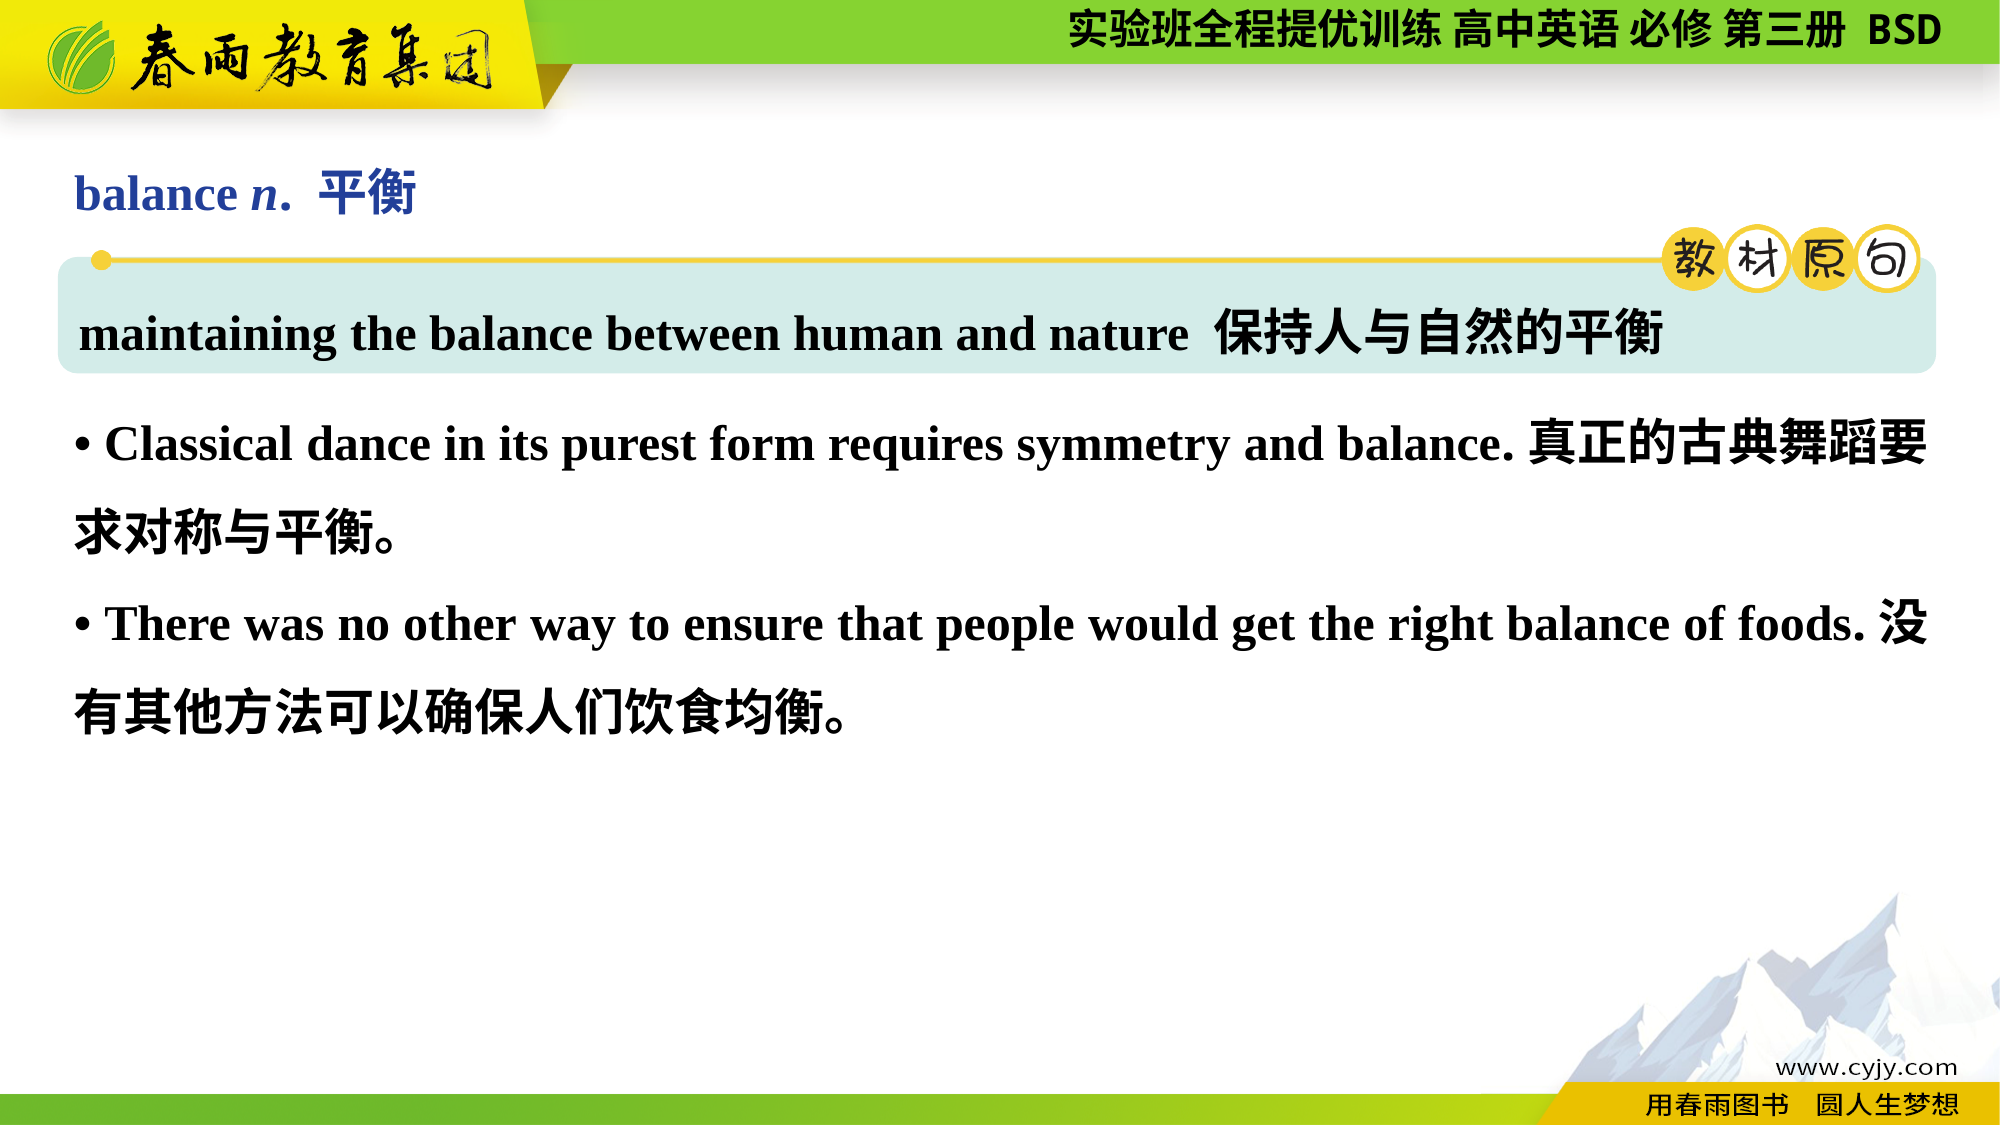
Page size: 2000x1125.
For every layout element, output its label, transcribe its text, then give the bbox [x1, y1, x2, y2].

text_box maintaining the balance between human and nature 保持人与自然的平衡 [57, 256, 1937, 372]
text_box • Classical dance in its purest form requires symmetry and balance.真正的古典舞蹈要求对称与平衡。 • There was no other way to ensure that people would get the right balance of foods.没有其他方法可以确保人们饮食均衡。 [59, 372, 1944, 748]
list balance n. 平衡 [59, 122, 1944, 217]
picture [0, 0, 2000, 1125]
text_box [90, 223, 1921, 323]
